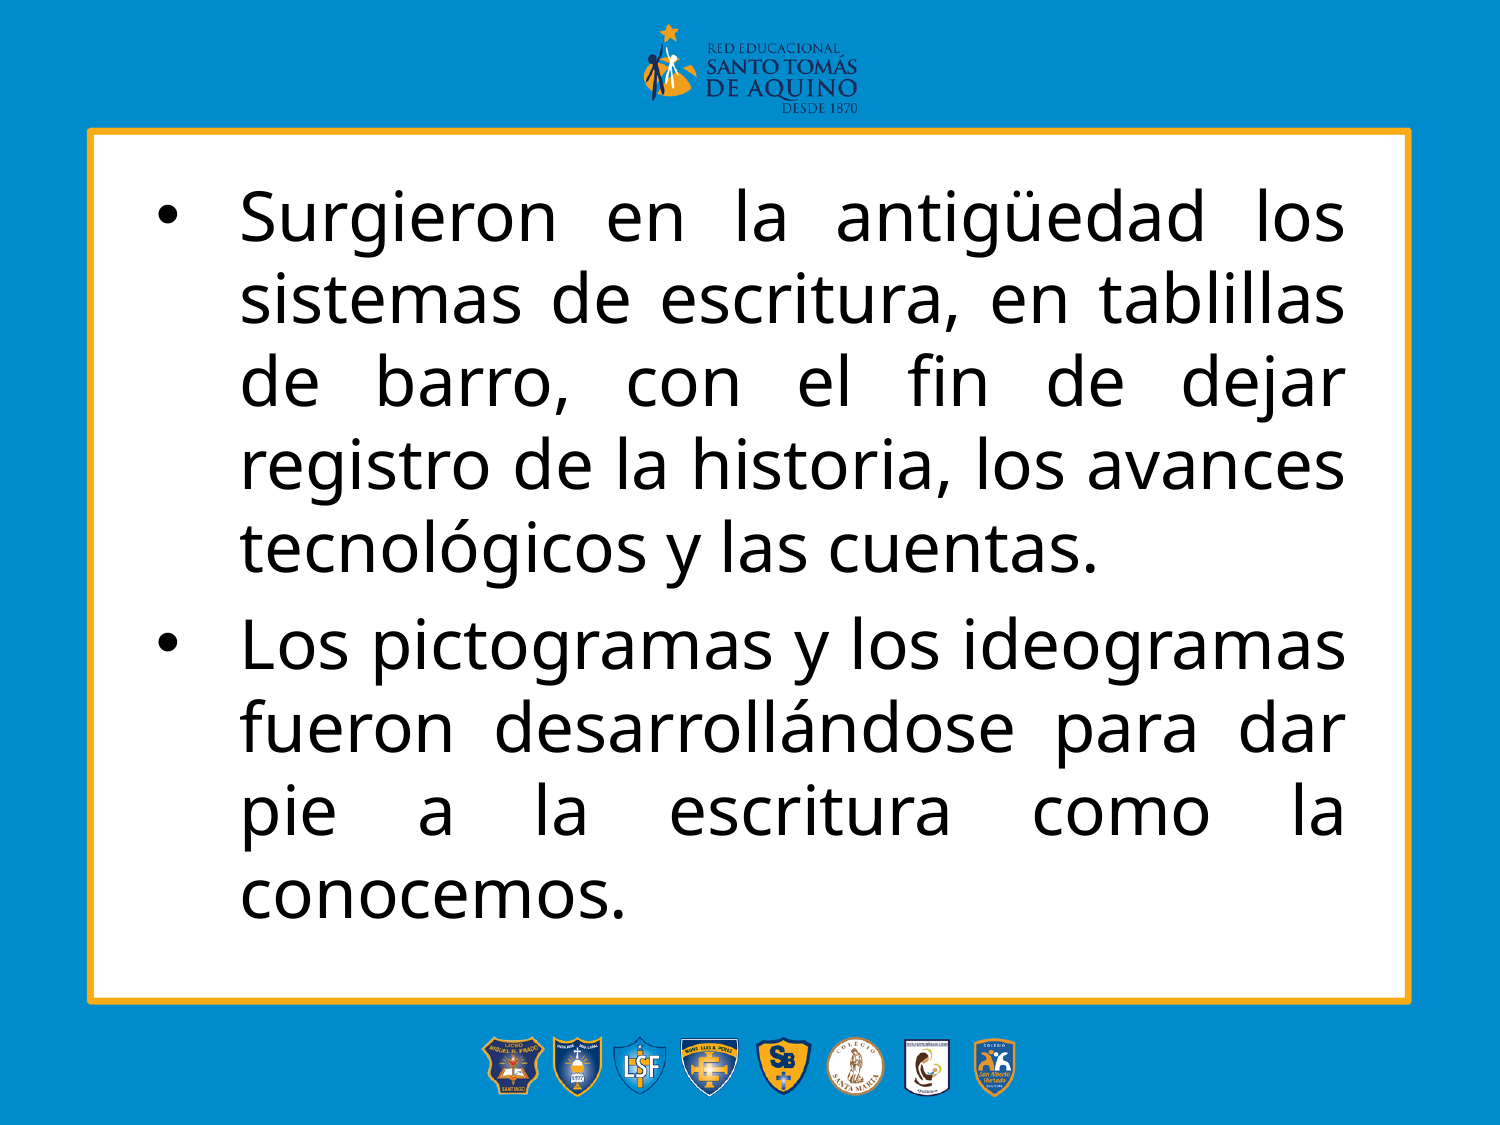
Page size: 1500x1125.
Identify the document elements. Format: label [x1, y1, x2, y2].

picture [483, 1038, 544, 1094]
picture [623, 1046, 659, 1087]
picture [644, 55, 690, 99]
picture [553, 1037, 602, 1096]
picture [757, 1038, 811, 1094]
picture [827, 1037, 884, 1095]
picture [905, 1040, 949, 1096]
picture [685, 66, 696, 75]
picture [661, 25, 678, 41]
picture [733, 61, 740, 68]
picture [87, 127, 1412, 1004]
picture [681, 1039, 738, 1096]
picture [975, 1039, 1015, 1096]
